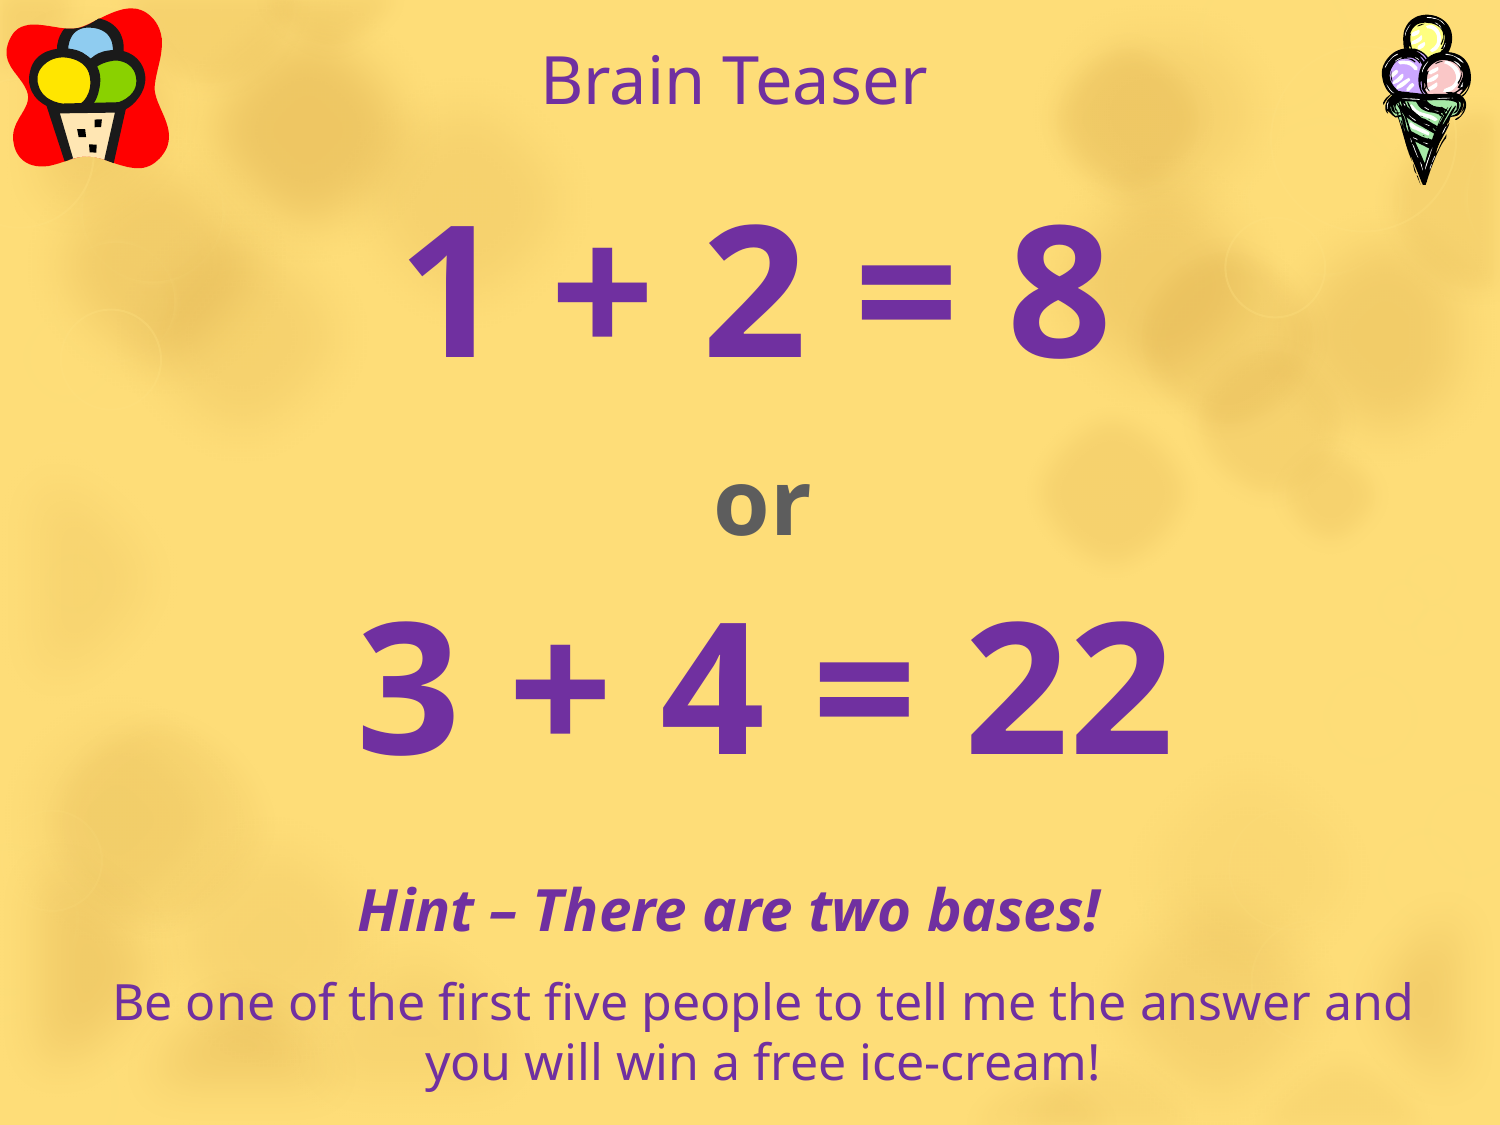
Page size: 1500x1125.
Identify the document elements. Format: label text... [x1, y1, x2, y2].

text_box Hint – There are two bases! [342, 865, 1117, 951]
title Brain Teaser [525, 2, 1010, 155]
text_box 1 + 2 = 8 [383, 167, 1129, 402]
text_box or [684, 436, 841, 562]
text_box Be one of the first five people to tell me the answer and you will win a free ice-cream! [88, 962, 1439, 1102]
picture [1378, 11, 1472, 189]
picture [5, 7, 171, 171]
text_box 3 + 4 = 22 [340, 563, 1191, 799]
